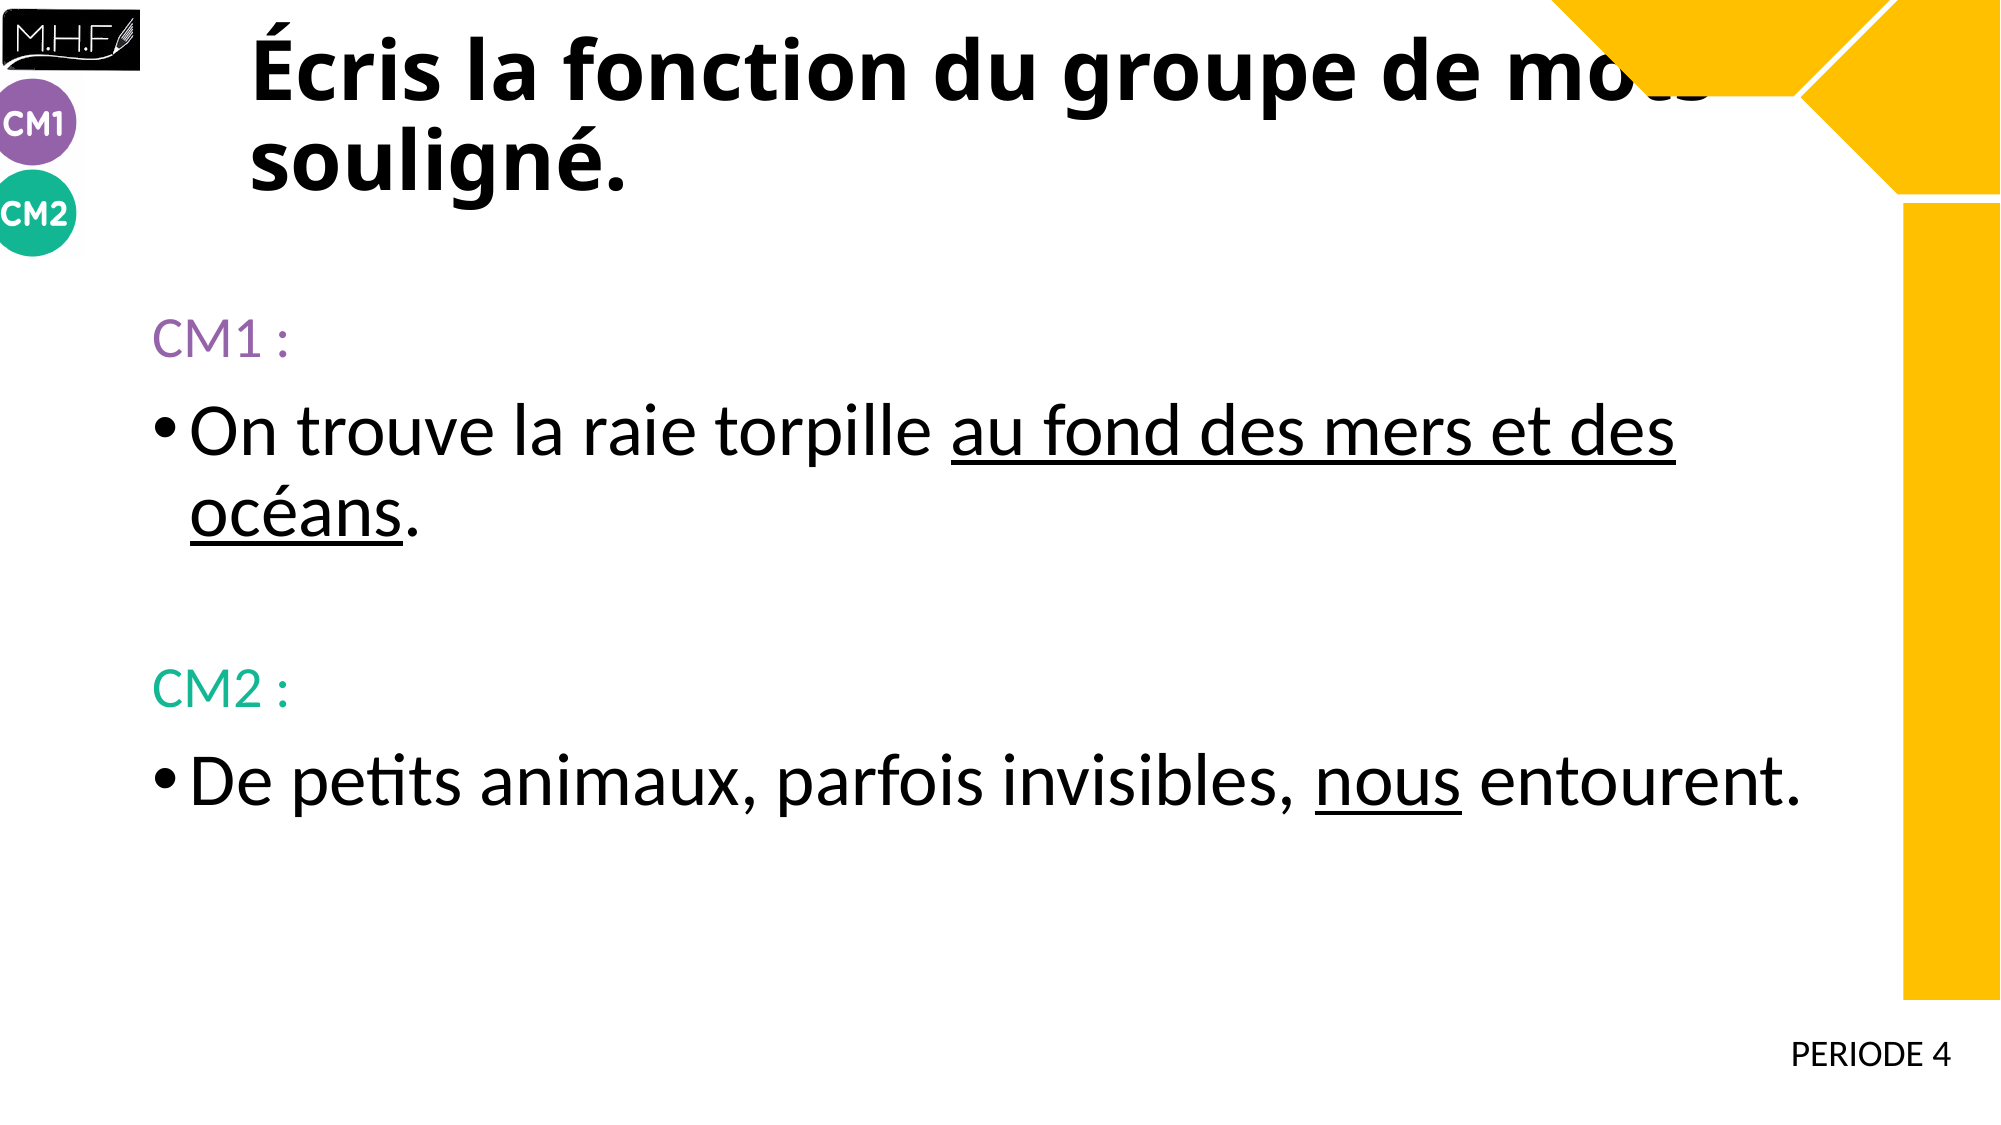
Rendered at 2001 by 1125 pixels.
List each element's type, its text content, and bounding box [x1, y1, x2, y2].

text_box [1549, 0, 1892, 98]
text_box PERIODE 4 [1362, 1021, 1967, 1082]
text_box [1799, 0, 2000, 196]
list CM1 : On trouve la raie torpille au fond des mers et des océans. CM2 : De petits animaux, parfois invisibles, nous entourent. [137, 299, 1863, 1014]
title Écris la fonction du groupe de mots souligné. [234, 9, 1781, 227]
text_box [1902, 202, 2000, 1001]
picture [0, 7, 140, 259]
